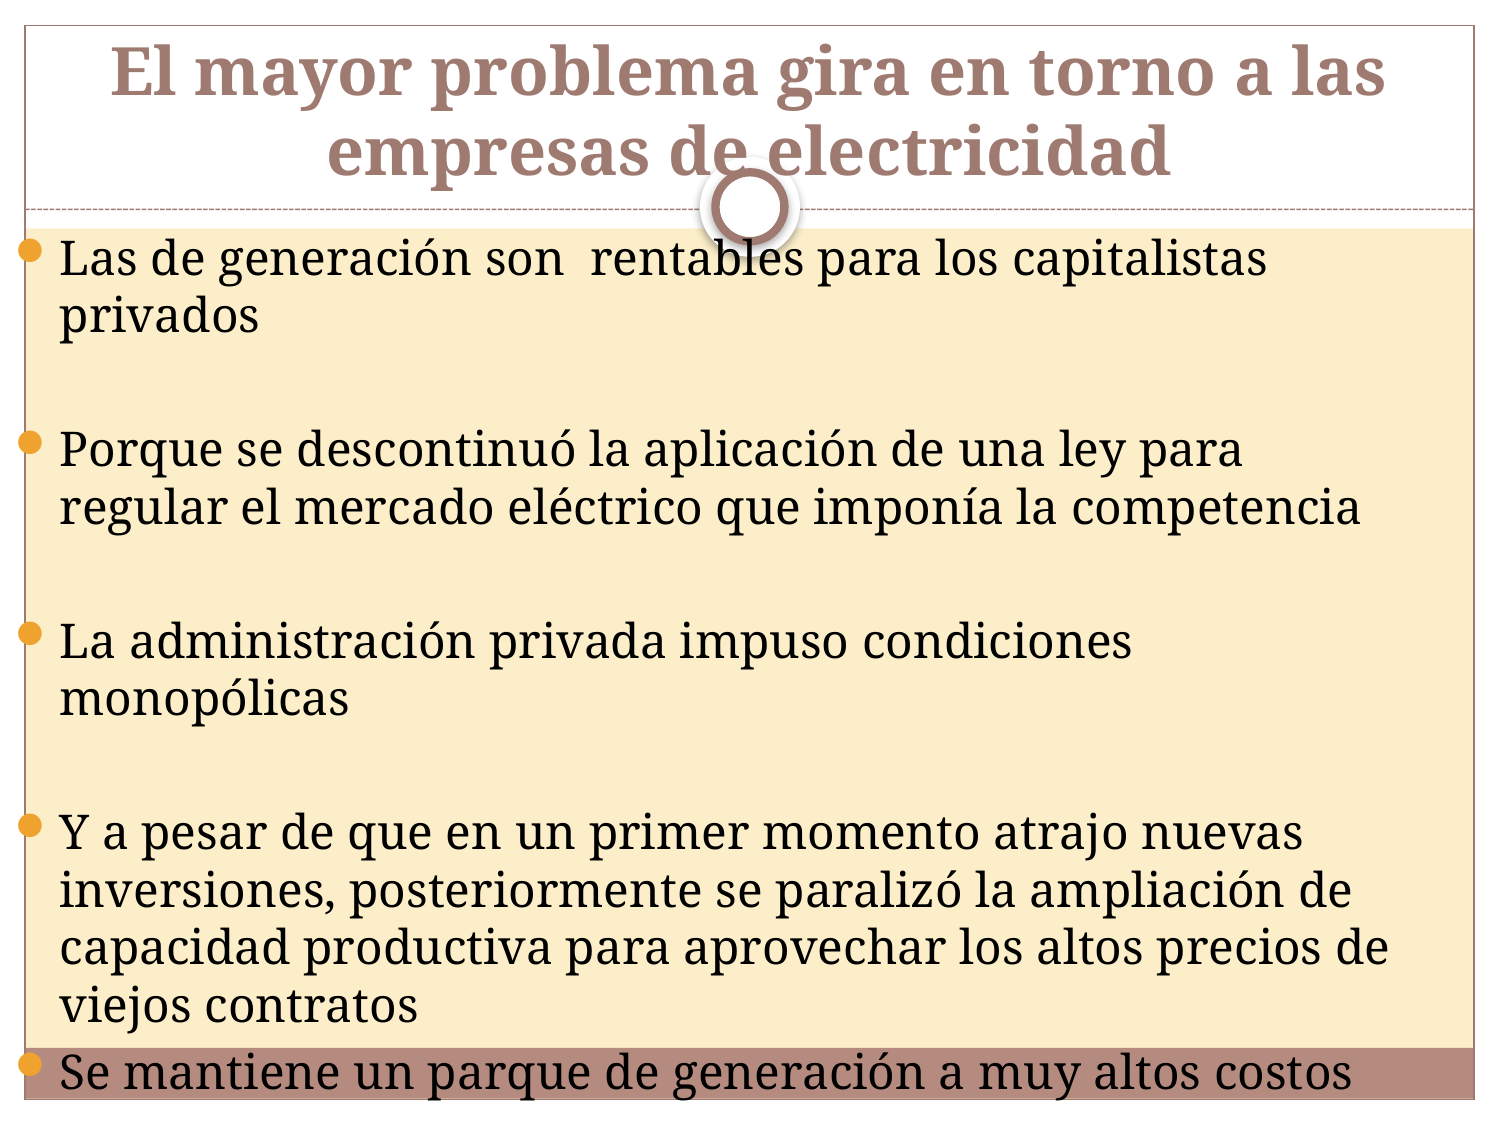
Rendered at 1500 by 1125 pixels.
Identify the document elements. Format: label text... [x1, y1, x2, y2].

title El mayor problema gira en torno a las empresas de electricidad [49, 37, 1450, 197]
list Las de generación son rentables para los capitalistas privados Porque se descontinuó la aplicación de una ley para regular el mercado eléctrico que imponía la competencia La administración privada impuso condiciones monopólicas Y a pesar de que en un primer momento atrajo nuevas inversiones, posteriormente se paralizó la ampliación de capacidad productiva para aprovechar los altos precios de viejos contratos Se mantiene un parque de generación a muy altos costos [0, 219, 1425, 988]
